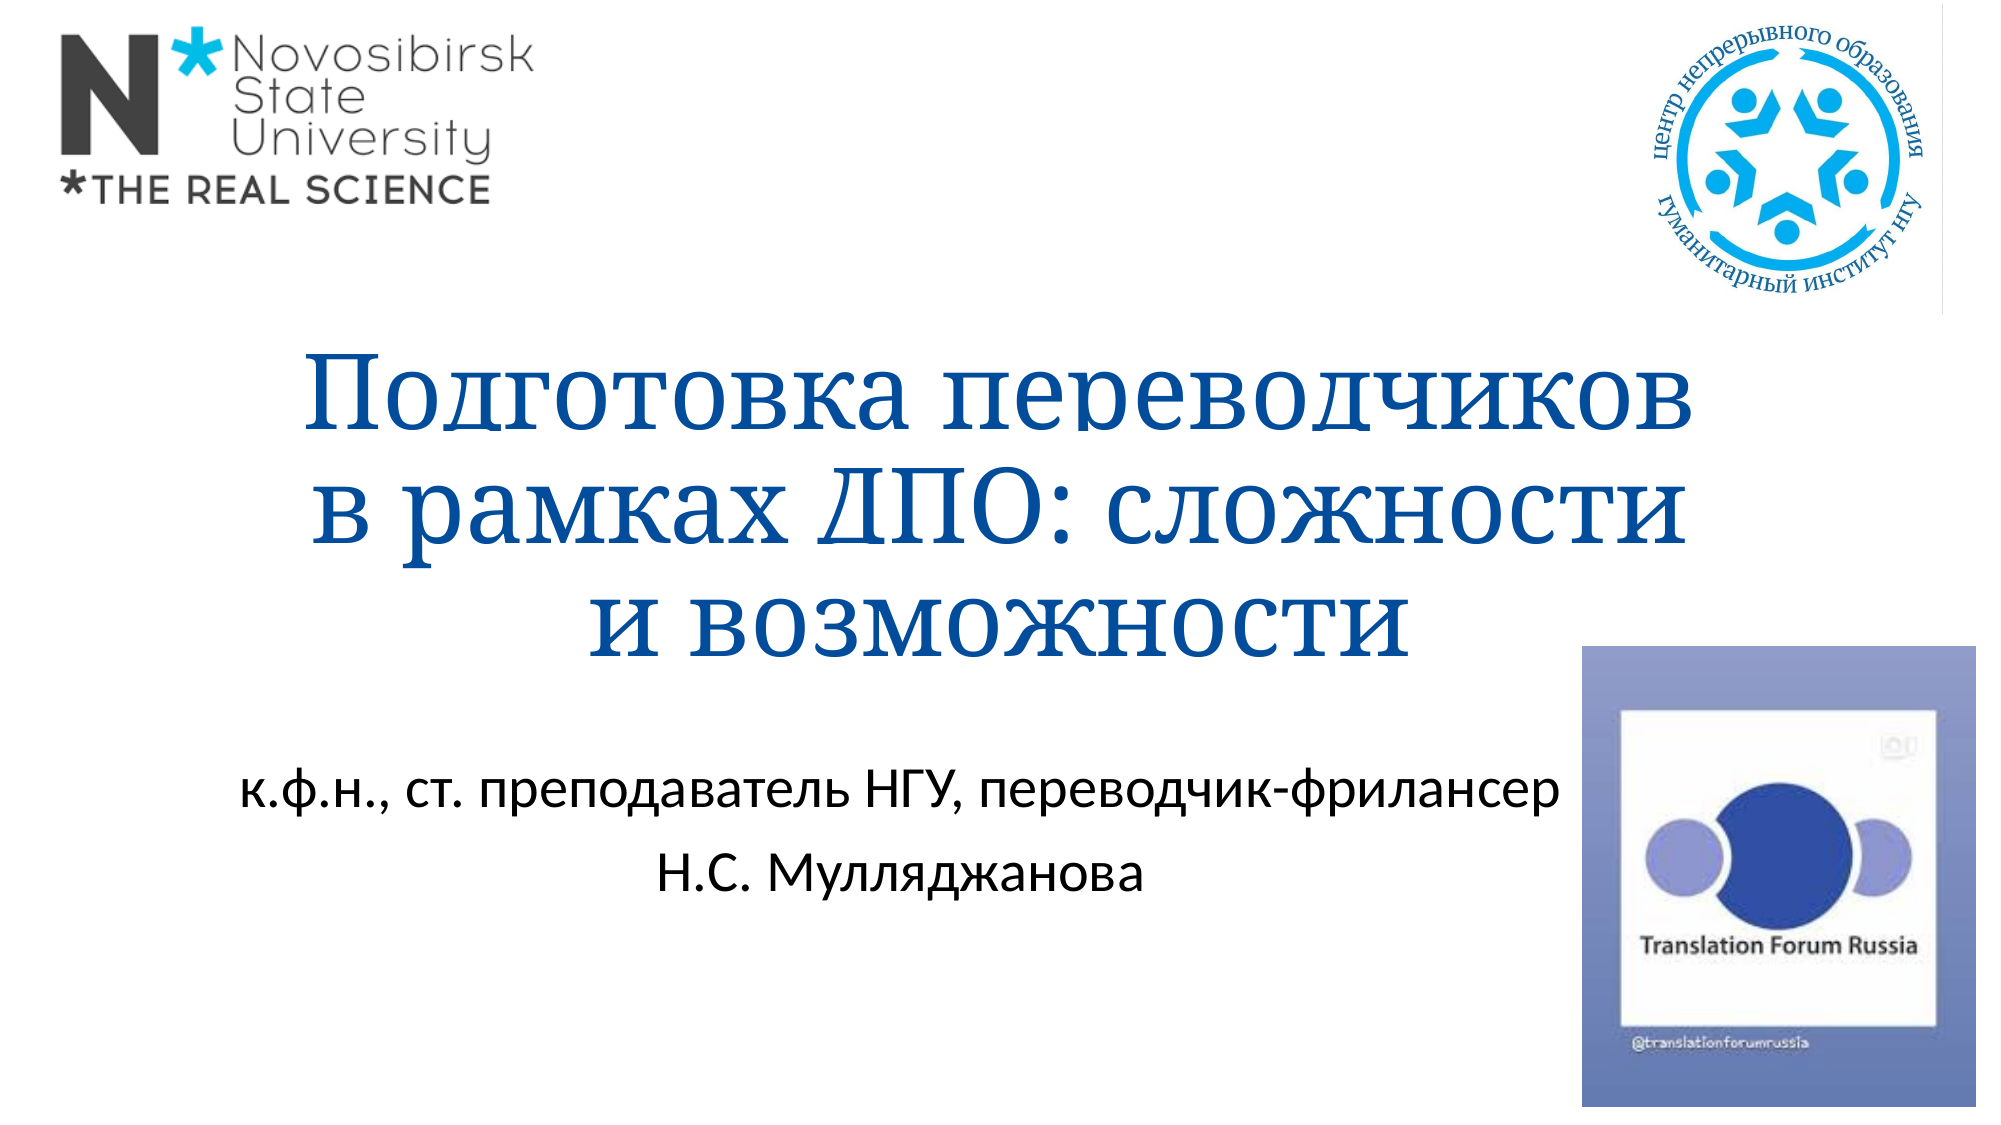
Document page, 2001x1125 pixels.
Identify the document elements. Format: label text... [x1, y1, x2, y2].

picture [57, 26, 534, 212]
picture [1581, 646, 1976, 1107]
title Подготовка переводчиков в рамках ДПО: сложности и возможности [249, 184, 1750, 687]
picture [1633, 4, 1943, 314]
subtitle к.ф.н., ст. преподаватель НГУ, переводчик-фрилансер Н.С. Мулляджанова [150, 750, 1581, 1022]
